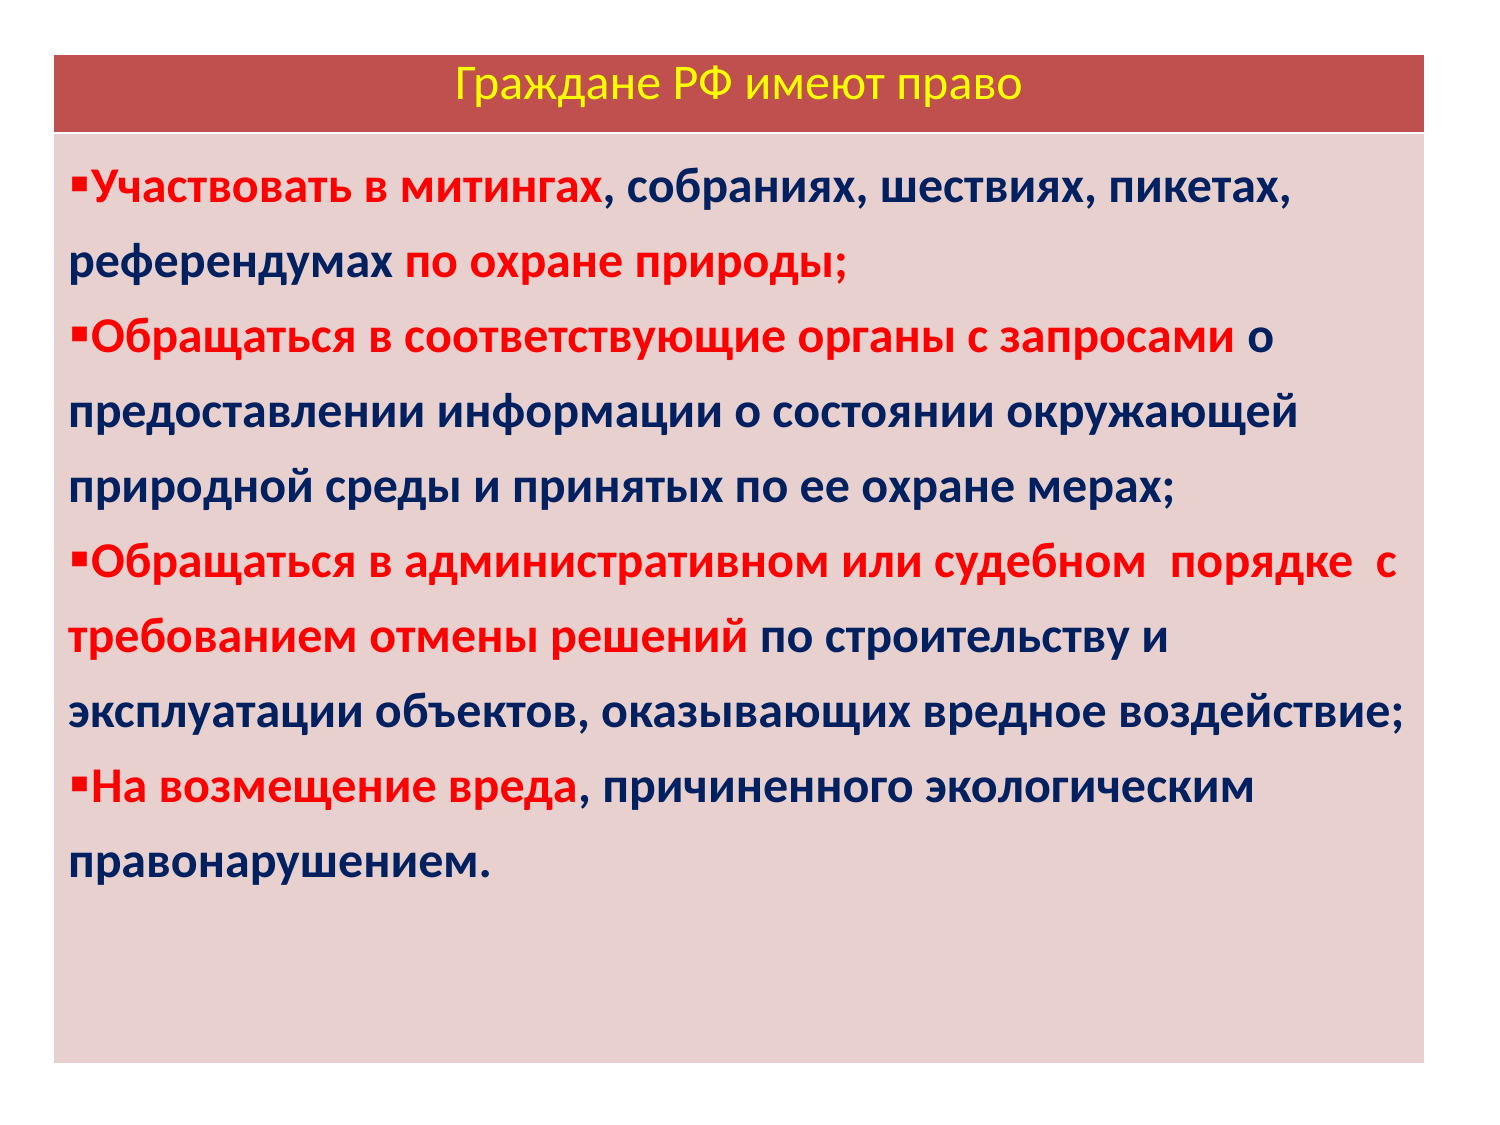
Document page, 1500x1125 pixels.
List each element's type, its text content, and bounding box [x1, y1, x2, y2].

table_cell Участвовать в митингах, собраниях, шествиях, пикетах, референдумах по охране природы; Обращаться в соответствующие органы с запросами о предоставлении информации о состоянии окружающей природной среды и принятых по ее охране мерах; Обращаться в административном или судебном порядке с требованием отмены решений по строительству и эксплуатации объектов, оказывающих вредное воздействие; На возмещение вреда, причиненного экологическим правонарушением. [54, 134, 1424, 1063]
table_header Граждане РФ имеют право [54, 55, 1424, 132]
